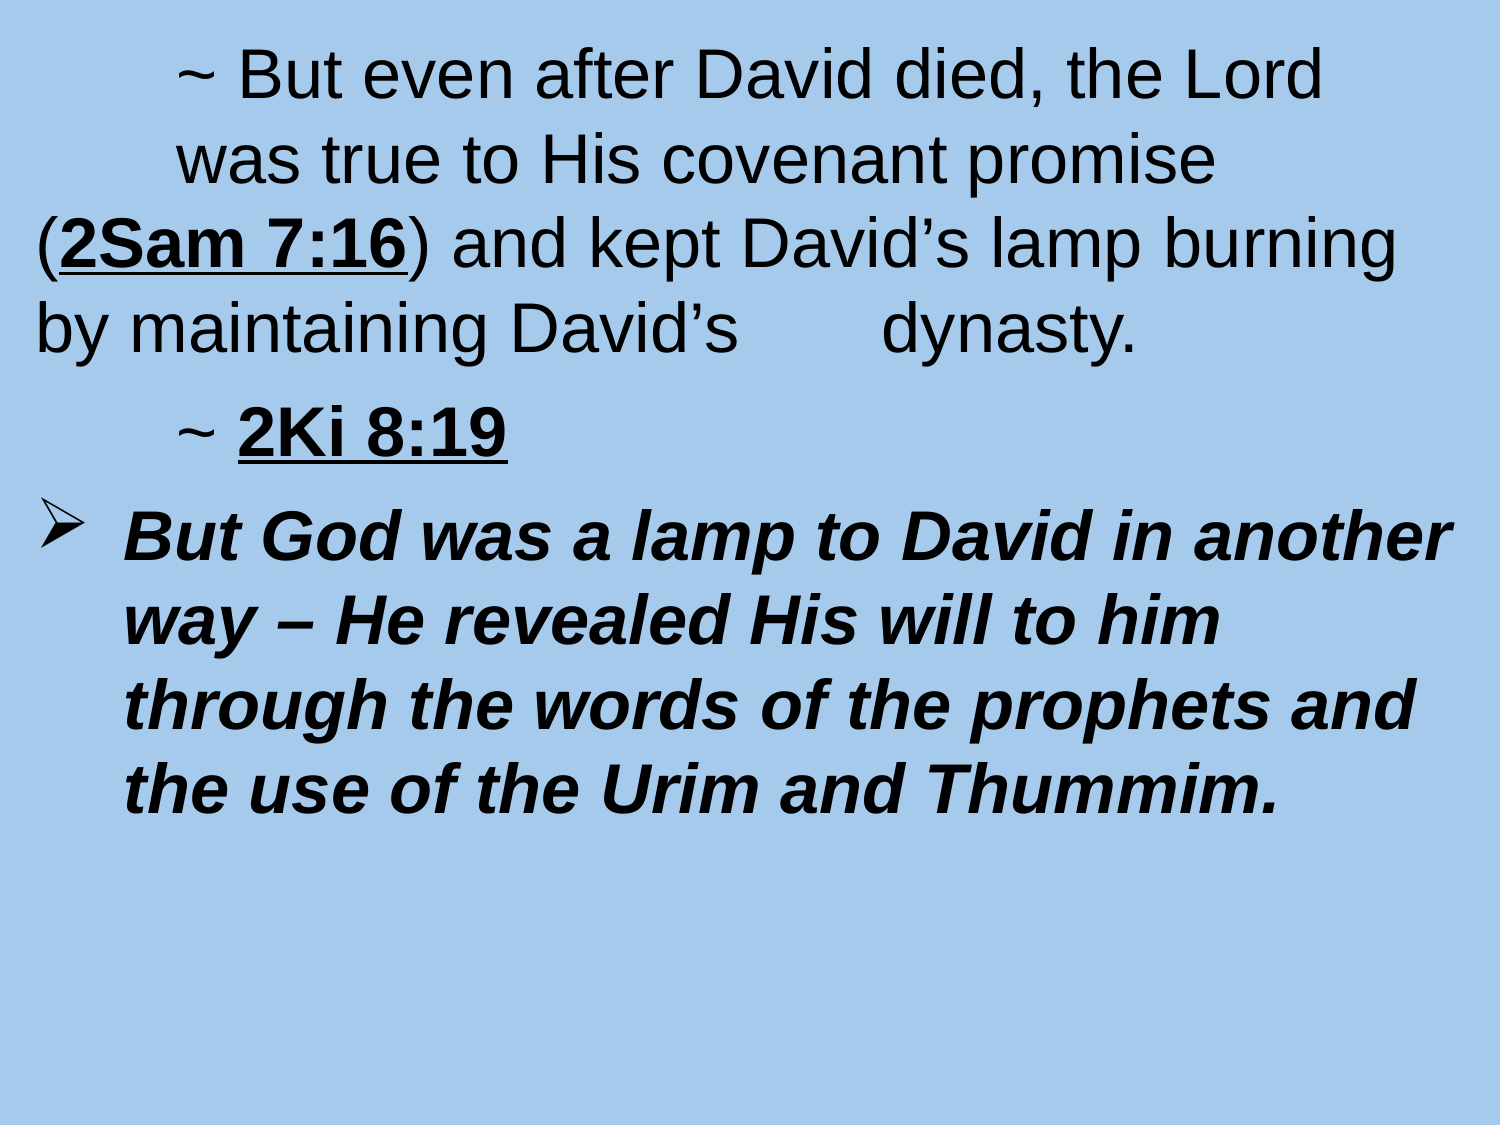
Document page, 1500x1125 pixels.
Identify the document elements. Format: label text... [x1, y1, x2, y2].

subtitle ~ But even after David died, the Lord was true to His covenant promise (2Sam 7:16) and kept David’s lamp burning by maintaining David’s dynasty. ~ 2Ki 8:19 But God was a lamp to David in another way – He revealed His will to him through the words of the prophets and the use of the Urim and Thummim. [20, 20, 1482, 1108]
